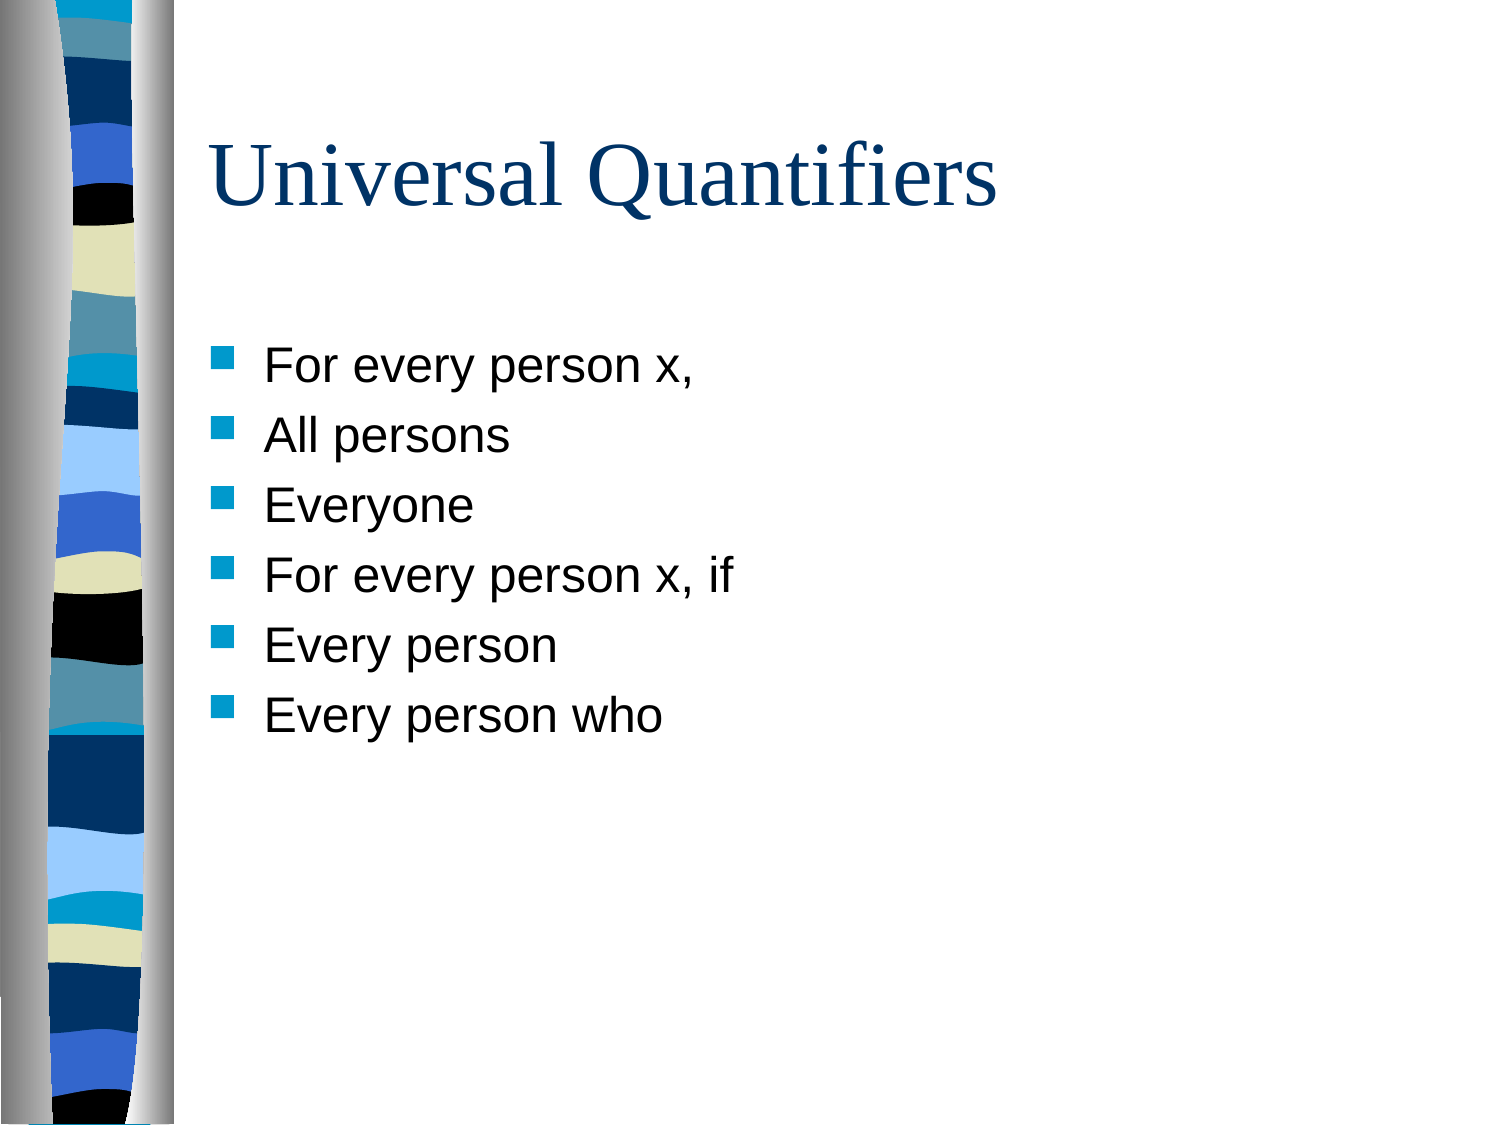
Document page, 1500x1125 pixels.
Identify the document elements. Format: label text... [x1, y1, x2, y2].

title Universal Quantifiers [192, 74, 1468, 263]
list For every person x, All persons Everyone For every person x, if Every person Every person who [192, 324, 1468, 1001]
